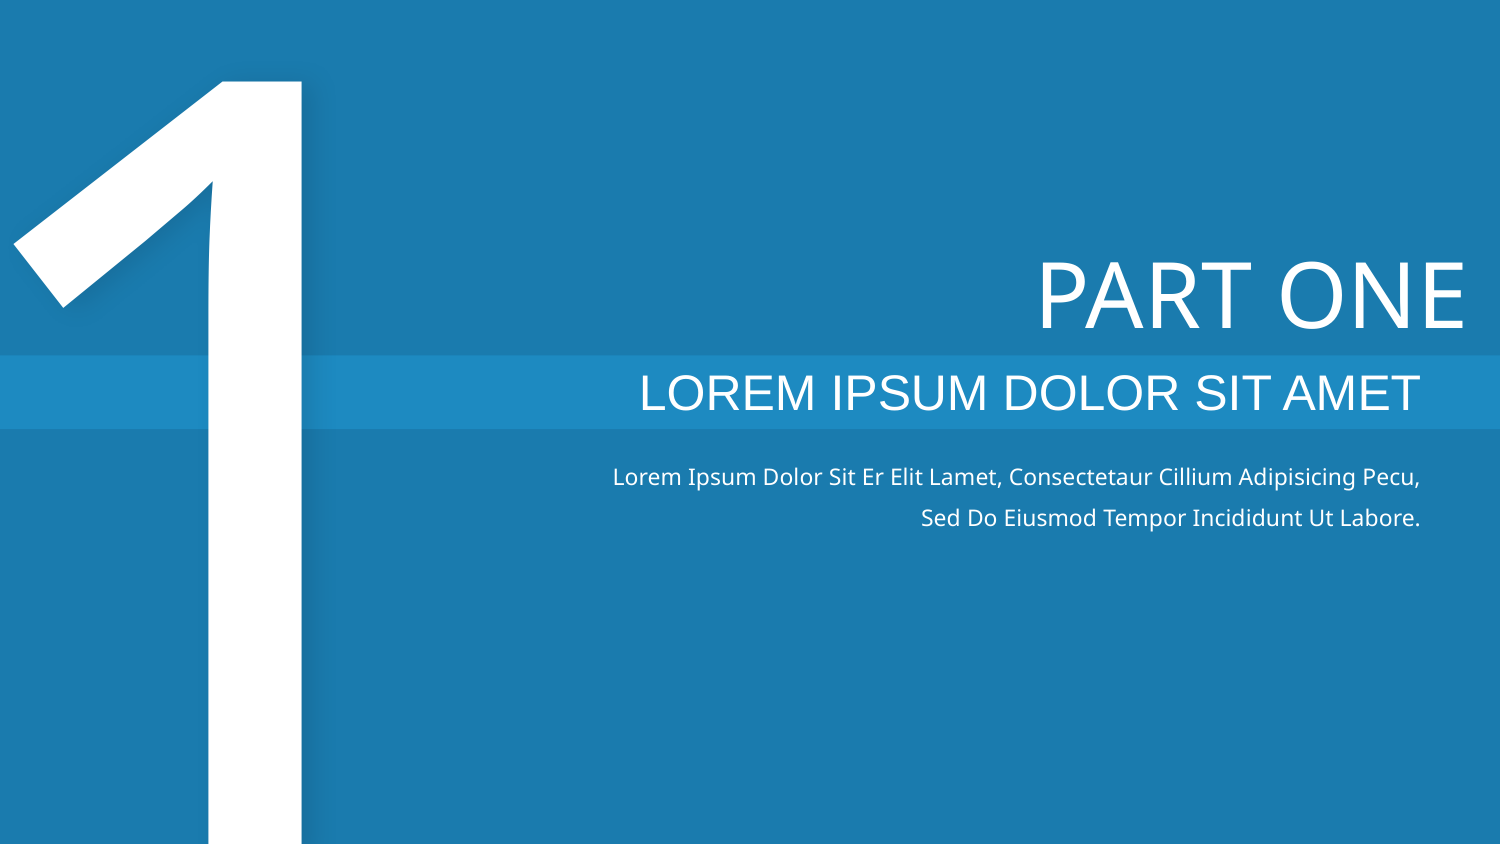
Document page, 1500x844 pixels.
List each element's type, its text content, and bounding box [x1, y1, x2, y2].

text_box 1 [0, 0, 553, 844]
text_box [573, 353, 1500, 431]
text_box LOREM IPSUM DOLOR SIT AMET [587, 353, 1437, 429]
text_box Lorem Ipsum Dolor Sit Er Elit Lamet, Consectetaur Cillium Adipisicing Pecu, Sed Do Eiusmod Tempor Incididunt Ut Labore. [580, 441, 1437, 539]
text_box PART ONE [1020, 229, 1484, 354]
